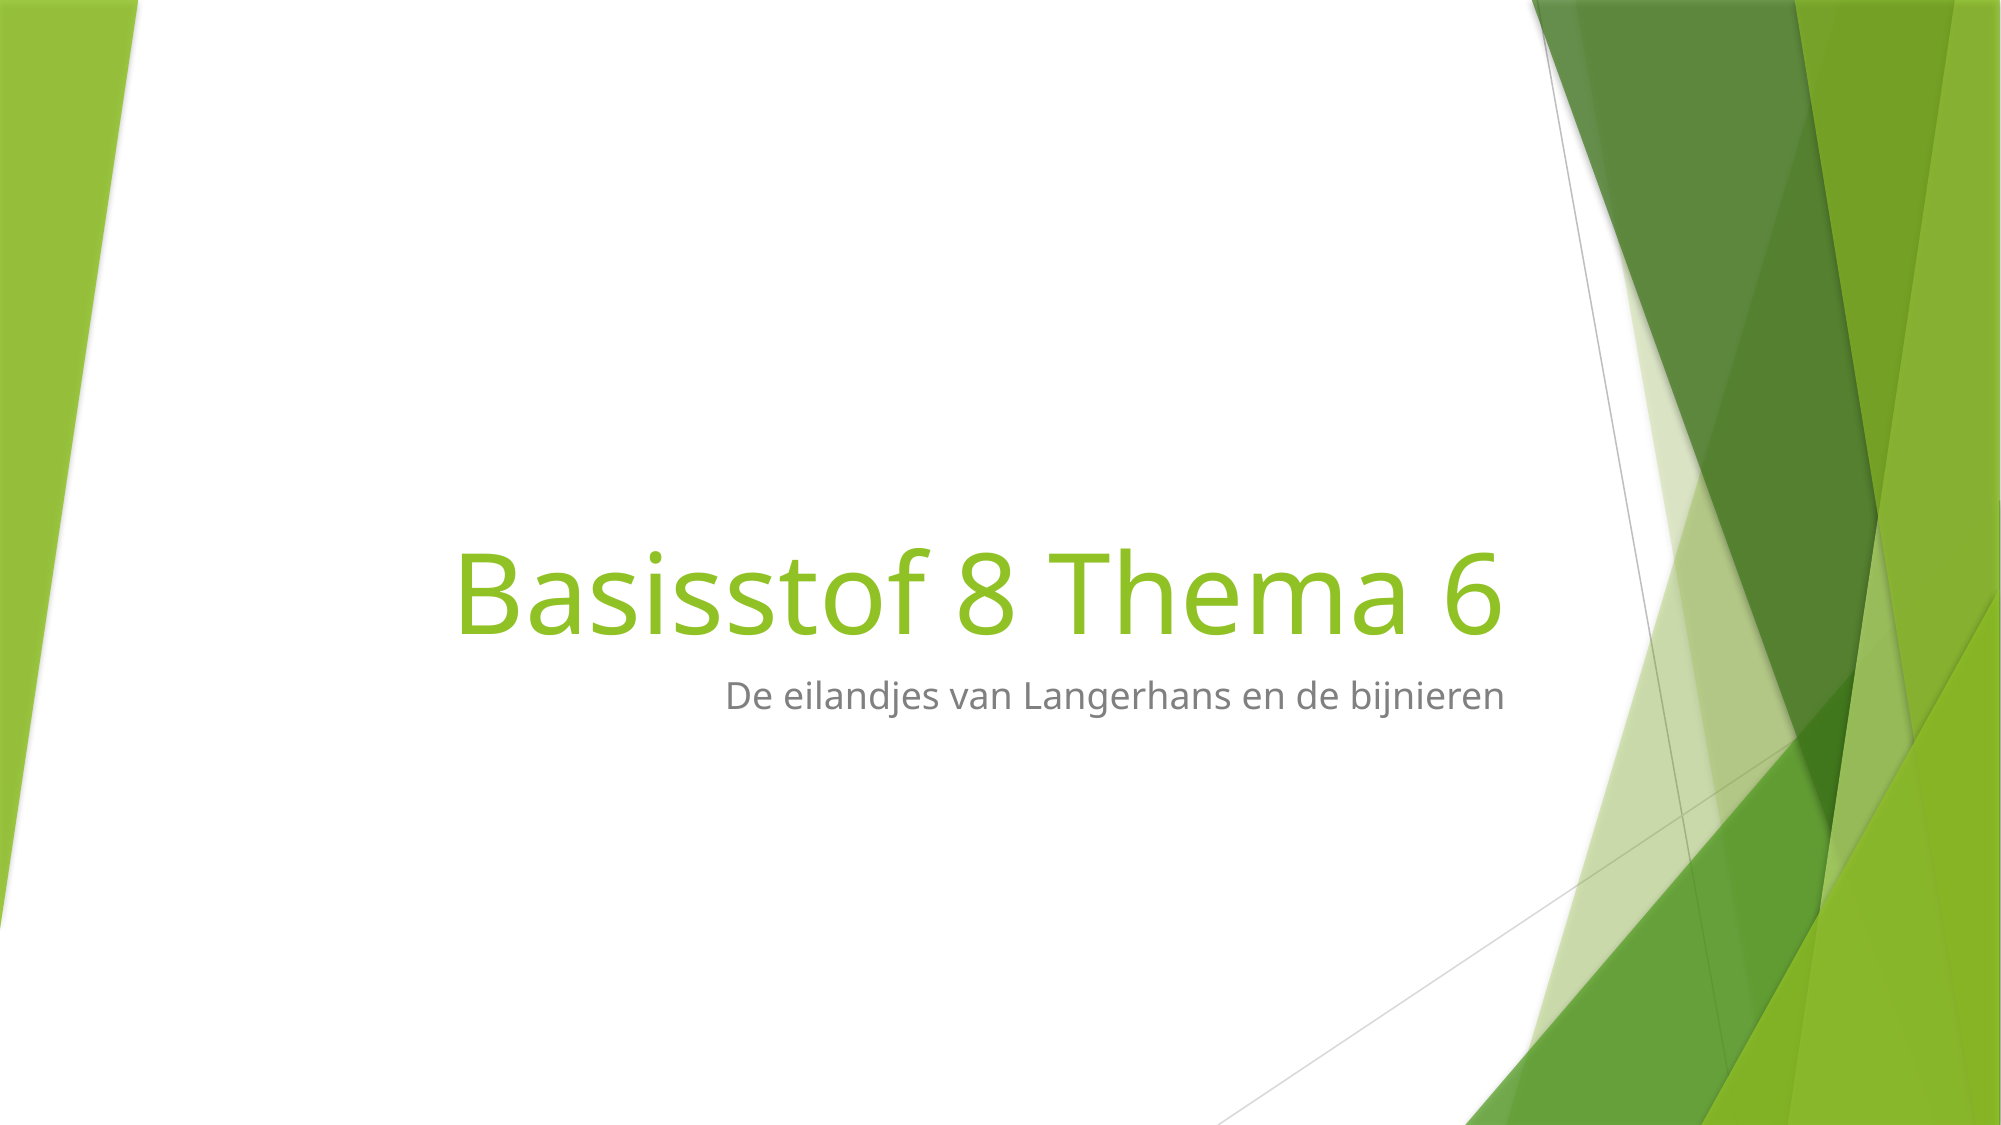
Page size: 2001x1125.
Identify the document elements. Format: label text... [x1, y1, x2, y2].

subtitle De eilandjes van Langerhans en de bijnieren [247, 664, 1522, 845]
title Basisstof 8 Thema 6 [247, 394, 1522, 664]
